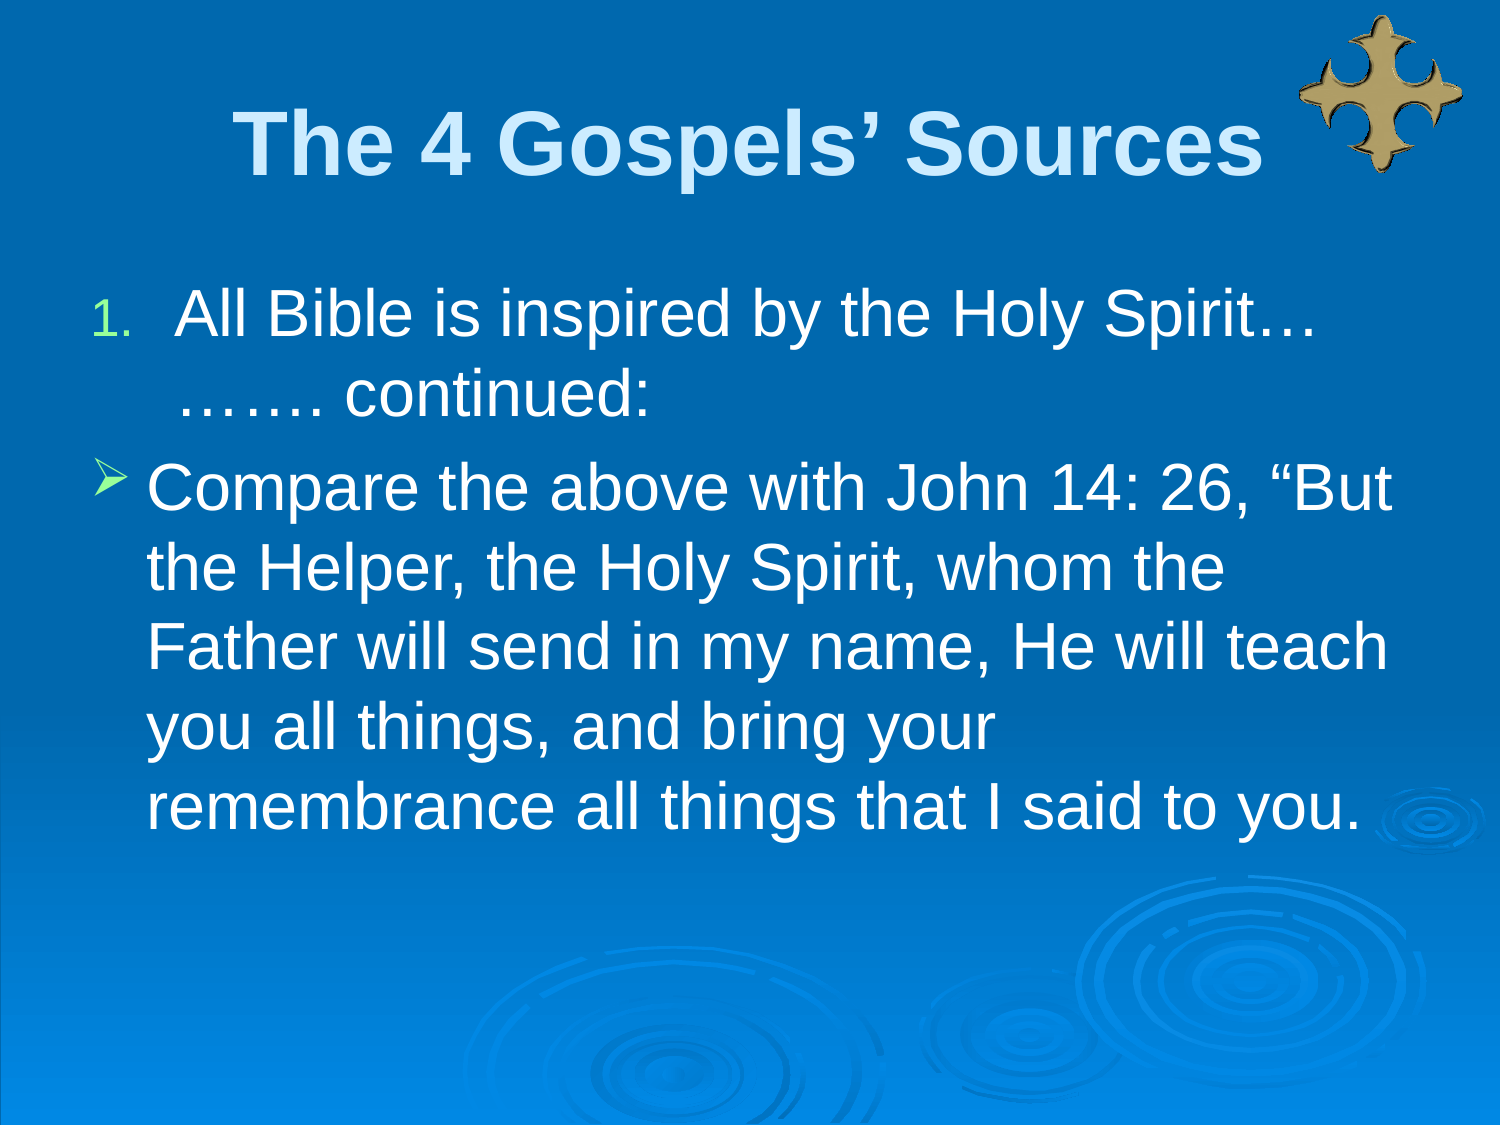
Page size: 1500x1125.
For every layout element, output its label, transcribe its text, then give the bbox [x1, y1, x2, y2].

title The 4 Gospels’ Sources [74, 45, 1426, 233]
picture [1293, 0, 1471, 188]
list All Bible is inspired by the Holy Spirit… ……. continued: Compare the above with John 14: 26, “But the Helper, the Holy Spirit, whom the Father will send in my name, He will teach you all things, and bring your remembrance all things that I said to you. [74, 262, 1426, 1006]
